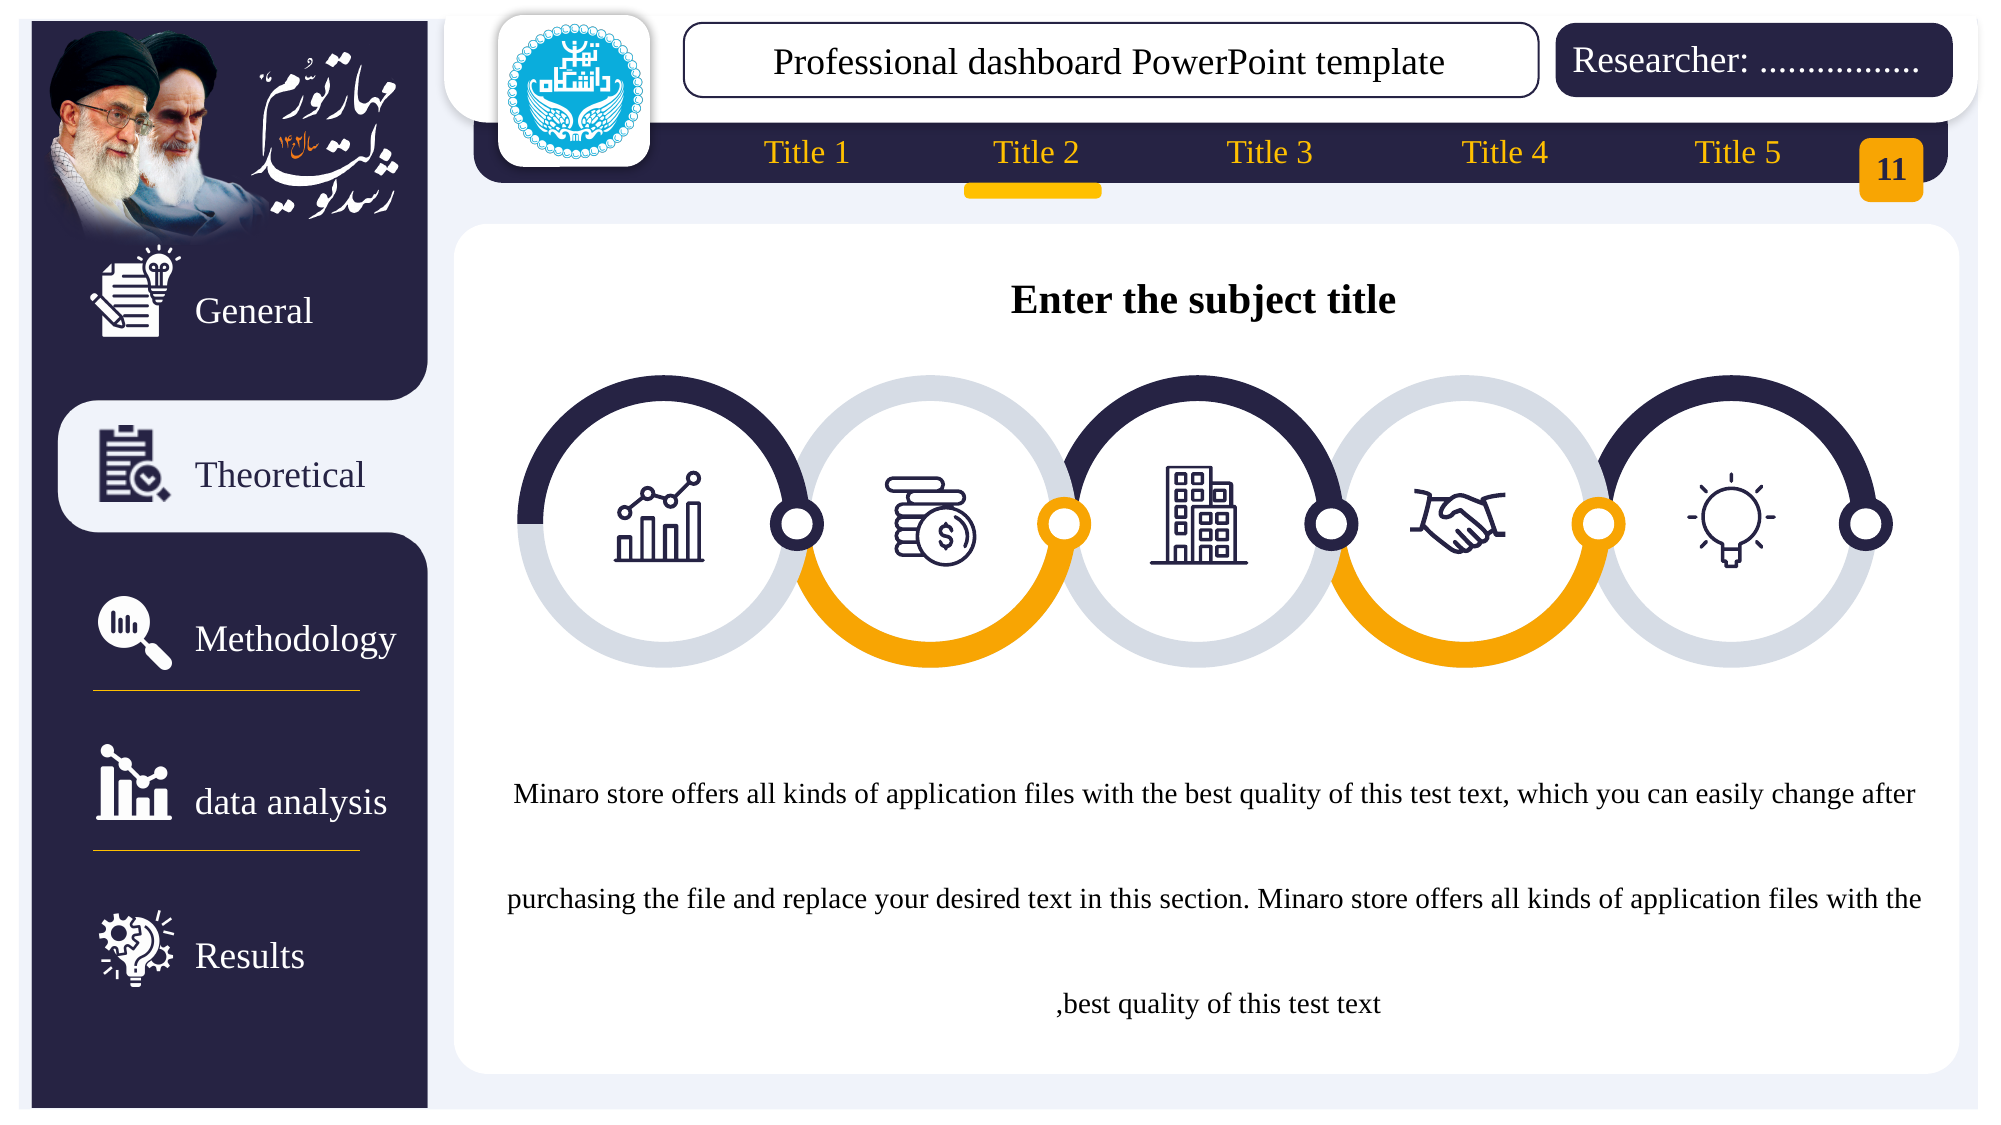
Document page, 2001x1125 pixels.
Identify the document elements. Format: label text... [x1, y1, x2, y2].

text_box [517, 375, 809, 524]
text_box [797, 375, 1075, 501]
text_box Title 2 [936, 123, 1137, 178]
text_box [1598, 375, 1876, 501]
text_box [1598, 546, 1875, 668]
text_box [613, 470, 705, 563]
picture [31, 21, 442, 1108]
text_box [797, 547, 1074, 668]
text_box Title 5 [1645, 123, 1831, 178]
text_box [1583, 508, 1615, 540]
text_box Title 1 [706, 123, 908, 178]
text_box [781, 508, 813, 540]
picture [506, 22, 644, 160]
text_box [1331, 547, 1609, 668]
text_box [1064, 375, 1343, 501]
text_box [1037, 496, 1092, 552]
text_box Title 4 [1412, 123, 1598, 178]
text_box 11 [1857, 139, 1927, 195]
text_box [1048, 508, 1080, 540]
text_box [1838, 496, 1893, 552]
text_box [1410, 488, 1506, 555]
text_box [1064, 547, 1342, 668]
text_box [1304, 496, 1359, 552]
text_box [769, 496, 824, 552]
text_box Title 3 [1177, 123, 1363, 178]
text_box [517, 524, 808, 668]
text_box [1315, 508, 1347, 540]
text_box [1331, 375, 1610, 501]
text_box [962, 181, 1103, 200]
text_box Minaro store offers all kinds of application files with the best quality of this test text, which you can easily change after purchasing the file and replace your desired text in this section. Minaro store offers all kinds of application files with the best quality of this test text, [480, 696, 1951, 1027]
text_box [452, 222, 1961, 1076]
text_box Professional dashboard PowerPoint template [685, 29, 1534, 89]
text_box Enter the subject title [449, 264, 1958, 330]
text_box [884, 476, 977, 567]
text_box Researcher: ................. [1557, 27, 1958, 88]
text_box [497, 13, 651, 168]
text_box [1571, 496, 1626, 552]
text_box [1686, 472, 1776, 569]
text_box [1850, 508, 1882, 540]
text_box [1149, 465, 1249, 565]
